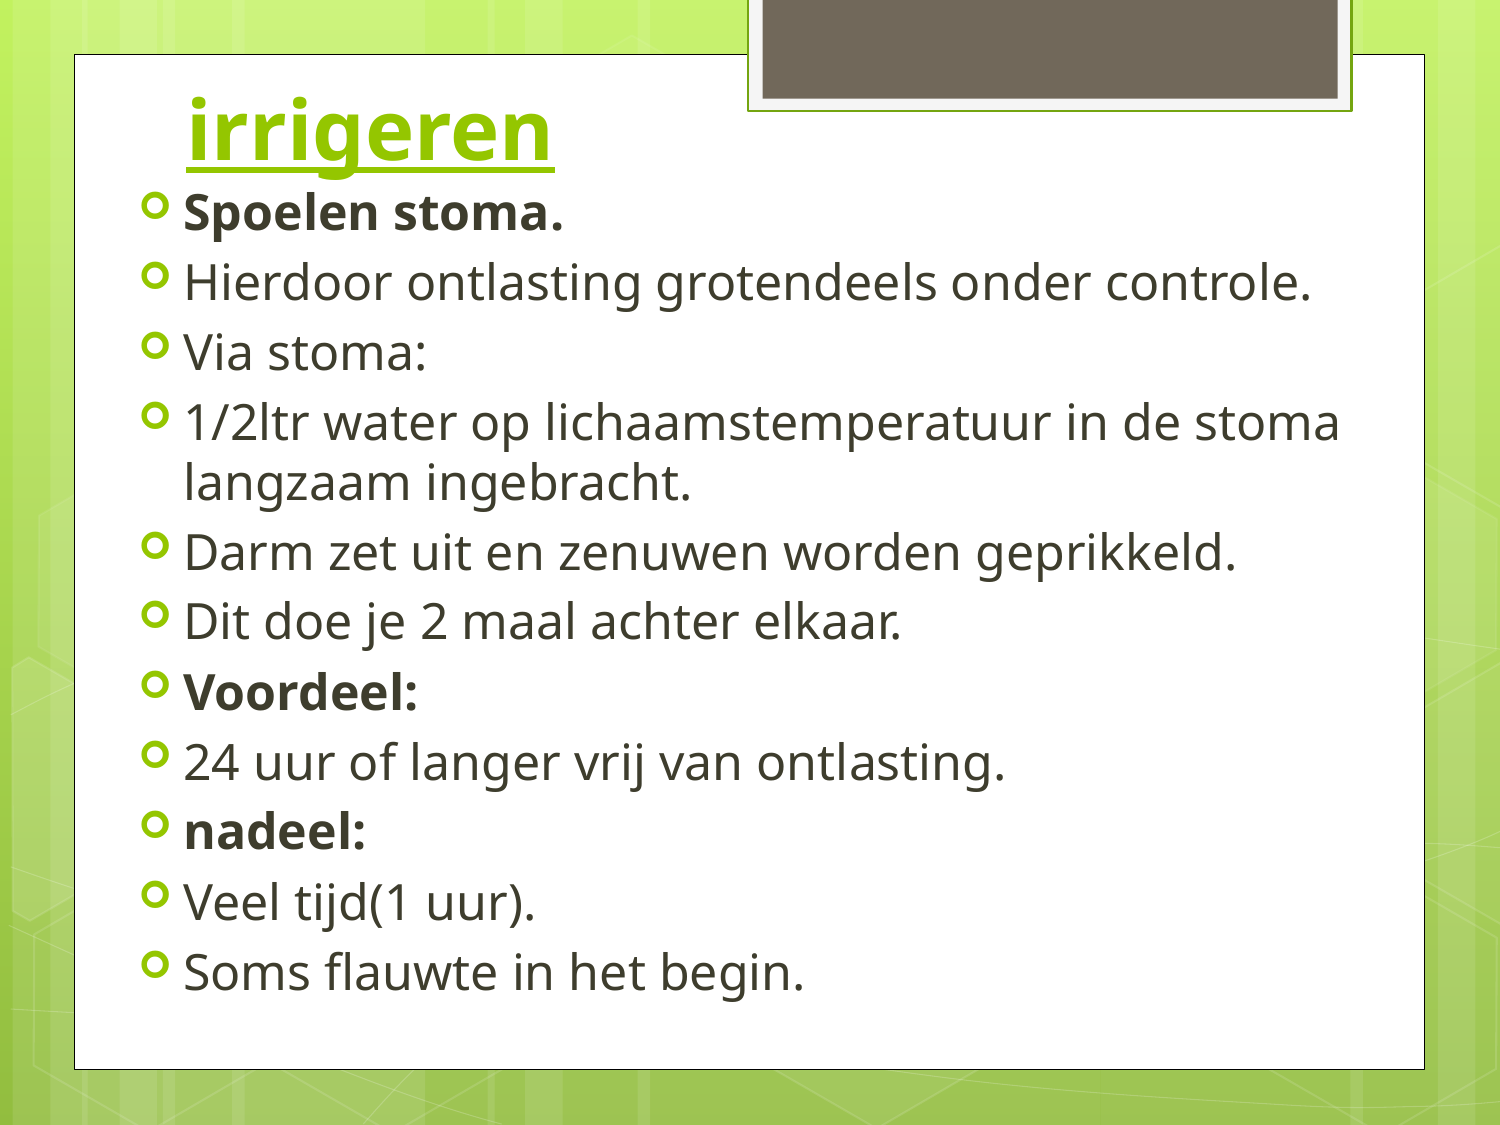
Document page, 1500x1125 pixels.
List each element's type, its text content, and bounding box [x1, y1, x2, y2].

list Spoelen stoma. Hierdoor ontlasting grotendeels onder controle. Via stoma: 1/2ltr water op lichaamstemperatuur in de stoma langzaam ingebracht. Darm zet uit en zenuwen worden geprikkeld. Dit doe je 2 maal achter elkaar. Voordeel: 24 uur of langer vrij van ontlasting. nadeel: Veel tijd(1 uur). Soms flauwte in het begin. [112, 172, 1388, 1035]
title irrigeren [171, 54, 1324, 172]
